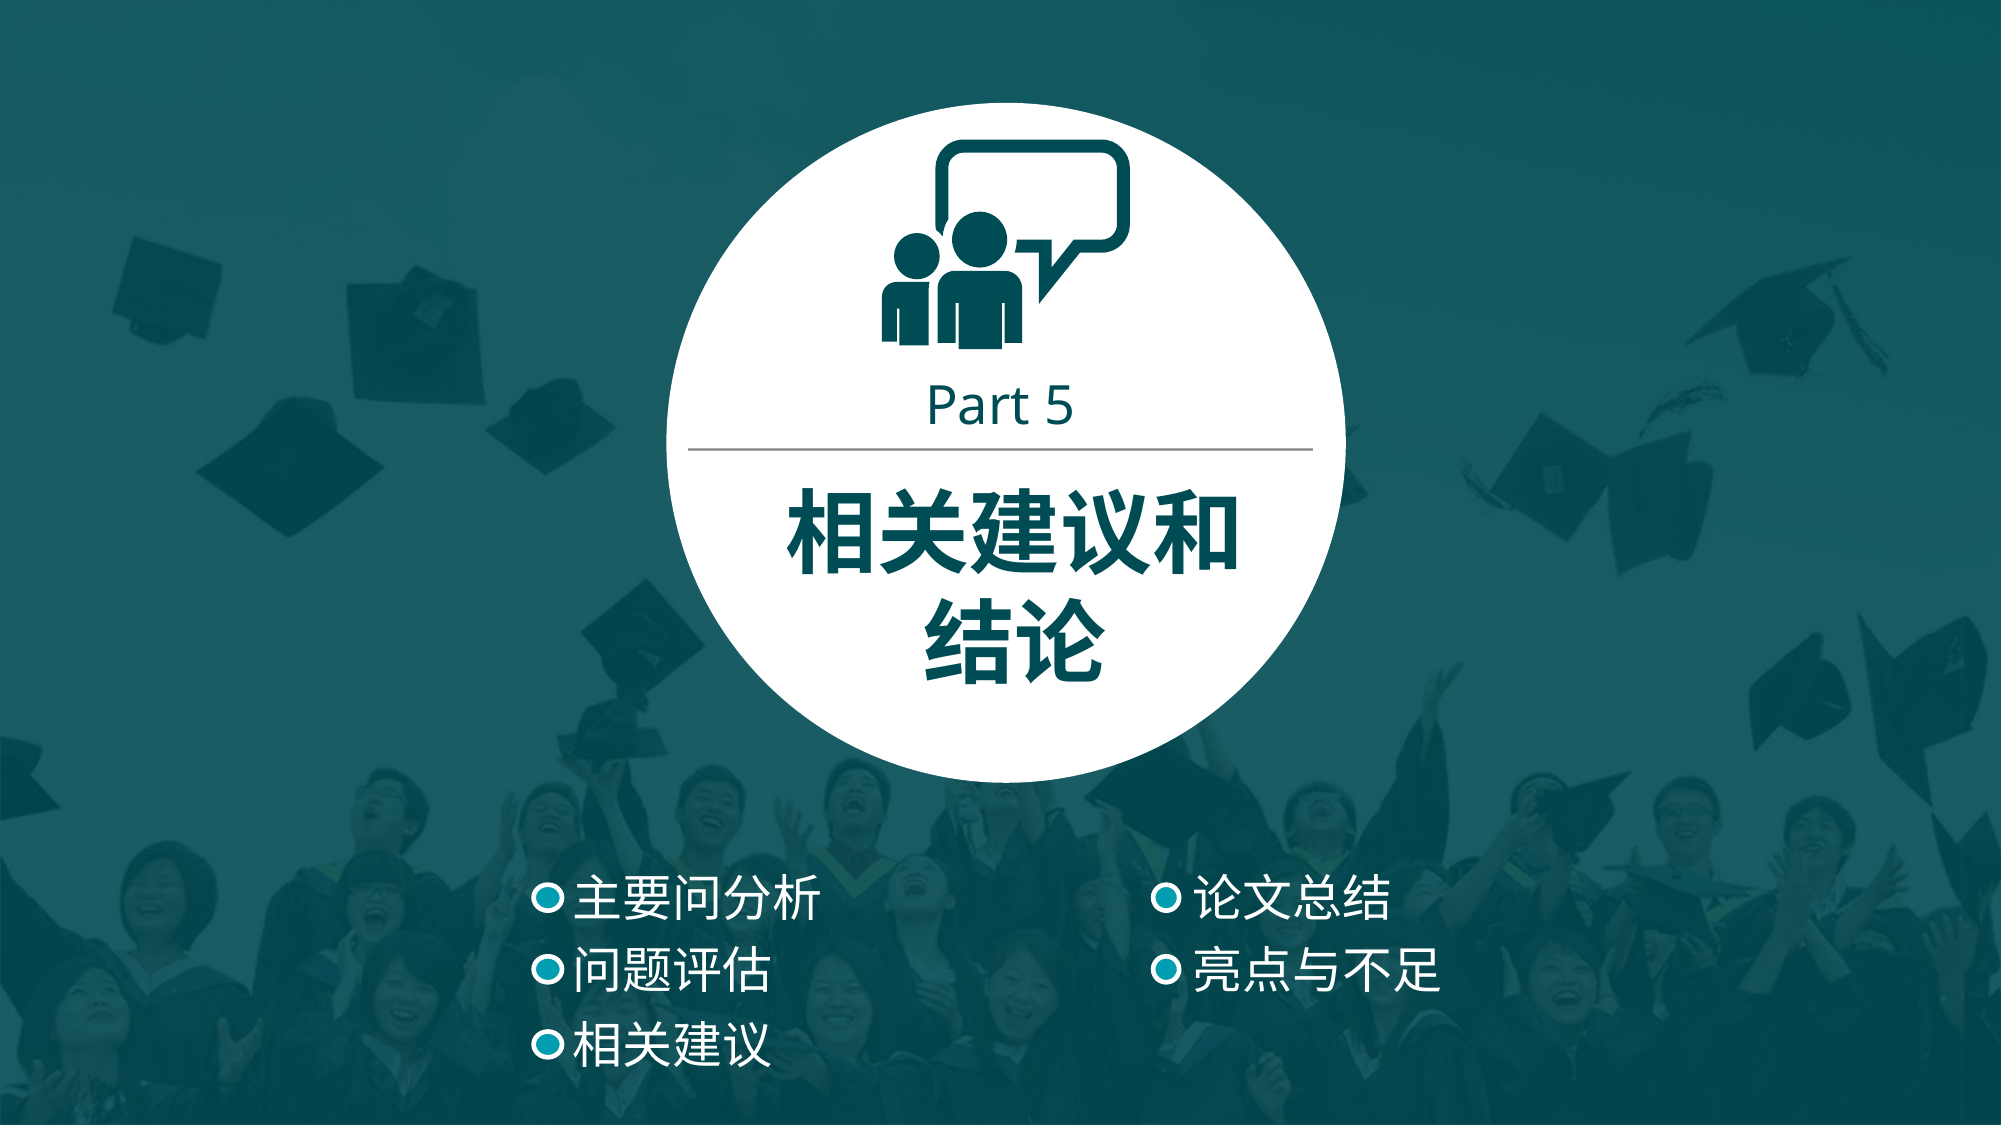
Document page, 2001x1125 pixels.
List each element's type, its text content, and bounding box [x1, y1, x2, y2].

text_box [1153, 956, 1177, 983]
text_box 问题评估 [558, 931, 1027, 1006]
text_box 论文总结 [1177, 859, 1615, 931]
text_box [787, 703, 1225, 783]
text_box [881, 281, 930, 346]
text_box [935, 139, 1130, 305]
text_box [533, 956, 558, 983]
text_box 亮点与不足 [1177, 931, 1615, 1006]
text_box 主要问分析 [558, 859, 1027, 931]
text_box [533, 884, 558, 911]
text_box 相关建议和结论 [754, 467, 1275, 703]
picture [0, 0, 2001, 1125]
text_box [1153, 884, 1177, 911]
text_box 相关建议 [558, 1006, 1027, 1082]
text_box [937, 270, 1023, 350]
text_box [533, 1031, 558, 1058]
text_box [894, 233, 940, 280]
text_box Part 5 [925, 369, 1076, 436]
text_box [666, 102, 1346, 671]
